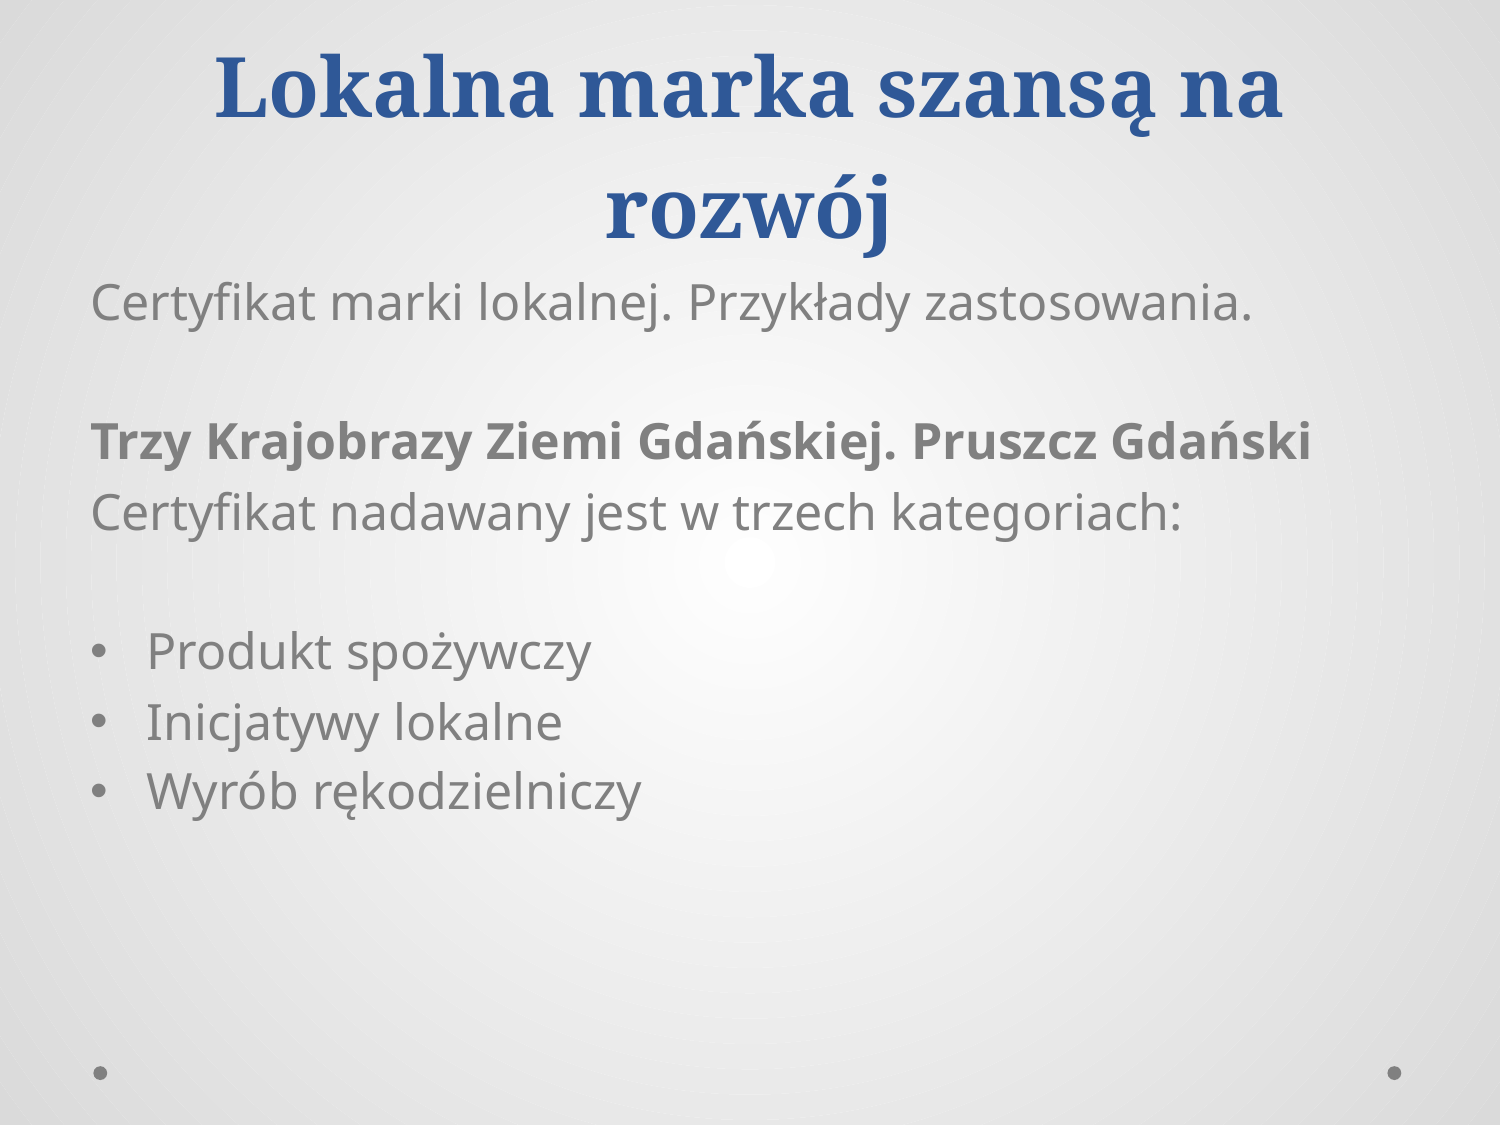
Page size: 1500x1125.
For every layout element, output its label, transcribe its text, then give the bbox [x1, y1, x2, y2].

title Lokalna marka szansą na rozwój [75, 0, 1425, 262]
list Certyfikat marki lokalnej. Przykłady zastosowania. Trzy Krajobrazy Ziemi Gdańskiej. Pruszcz Gdański Certyfikat nadawany jest w trzech kategoriach: Produkt spożywczy Inicjatywy lokalne Wyrób rękodzielniczy [75, 262, 1425, 1005]
